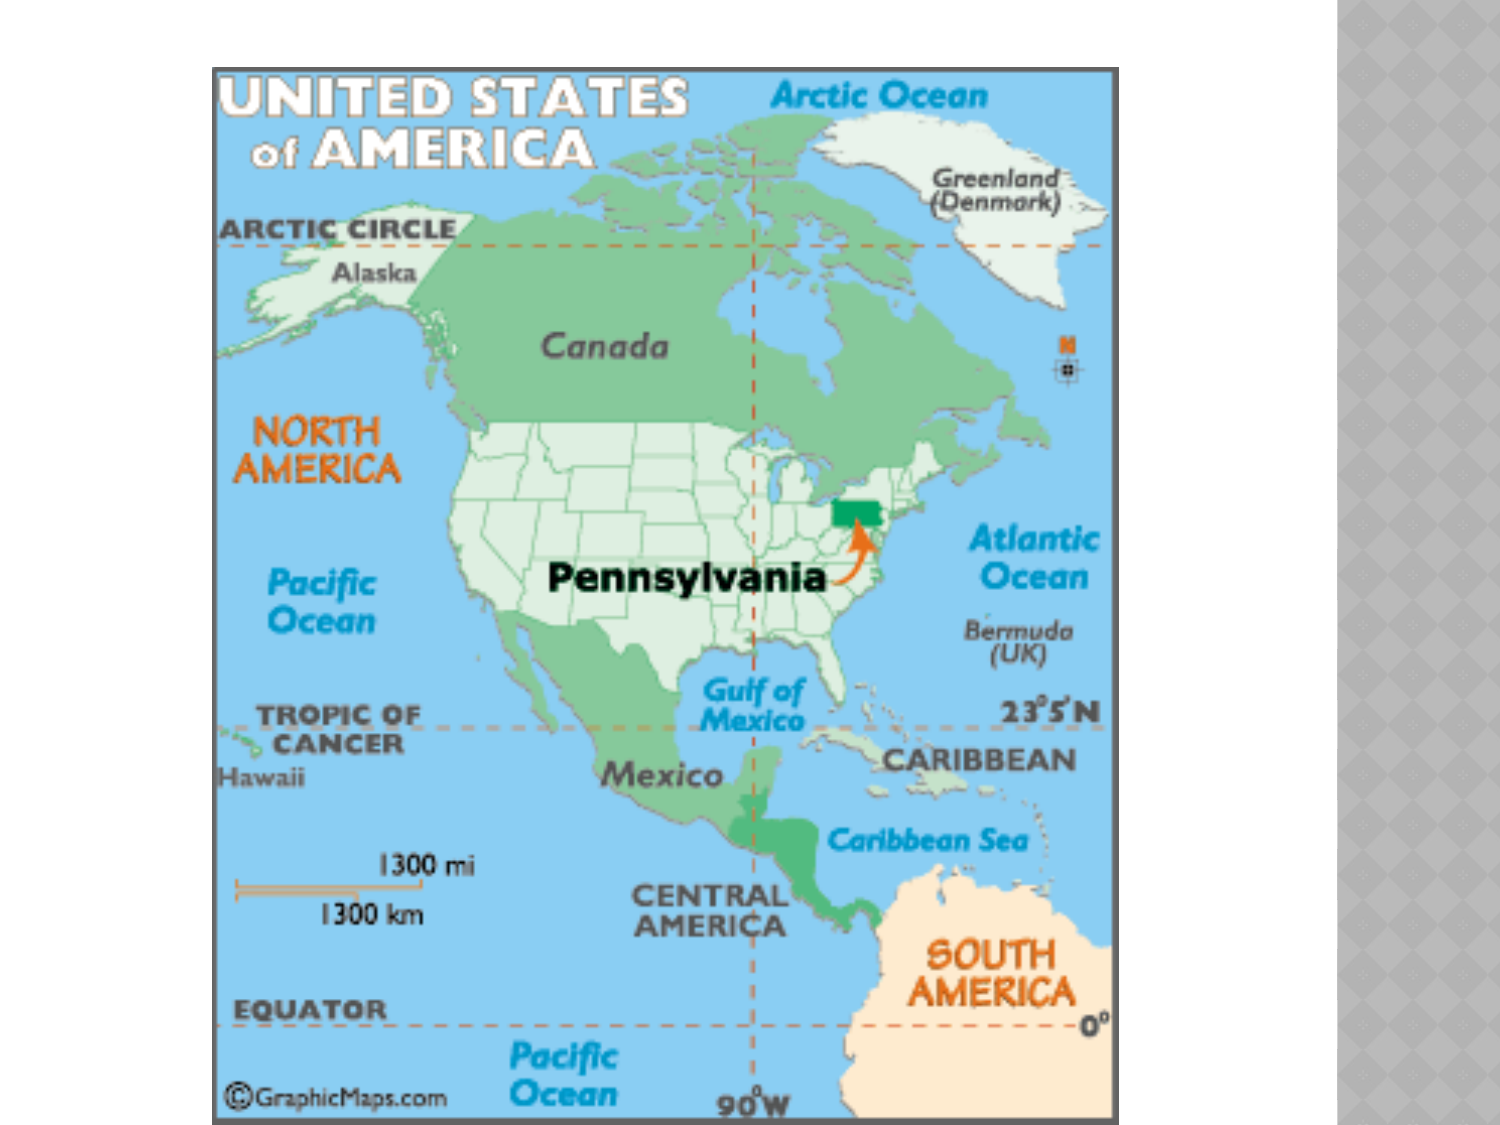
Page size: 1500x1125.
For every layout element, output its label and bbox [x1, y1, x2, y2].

picture [211, 67, 1120, 1125]
